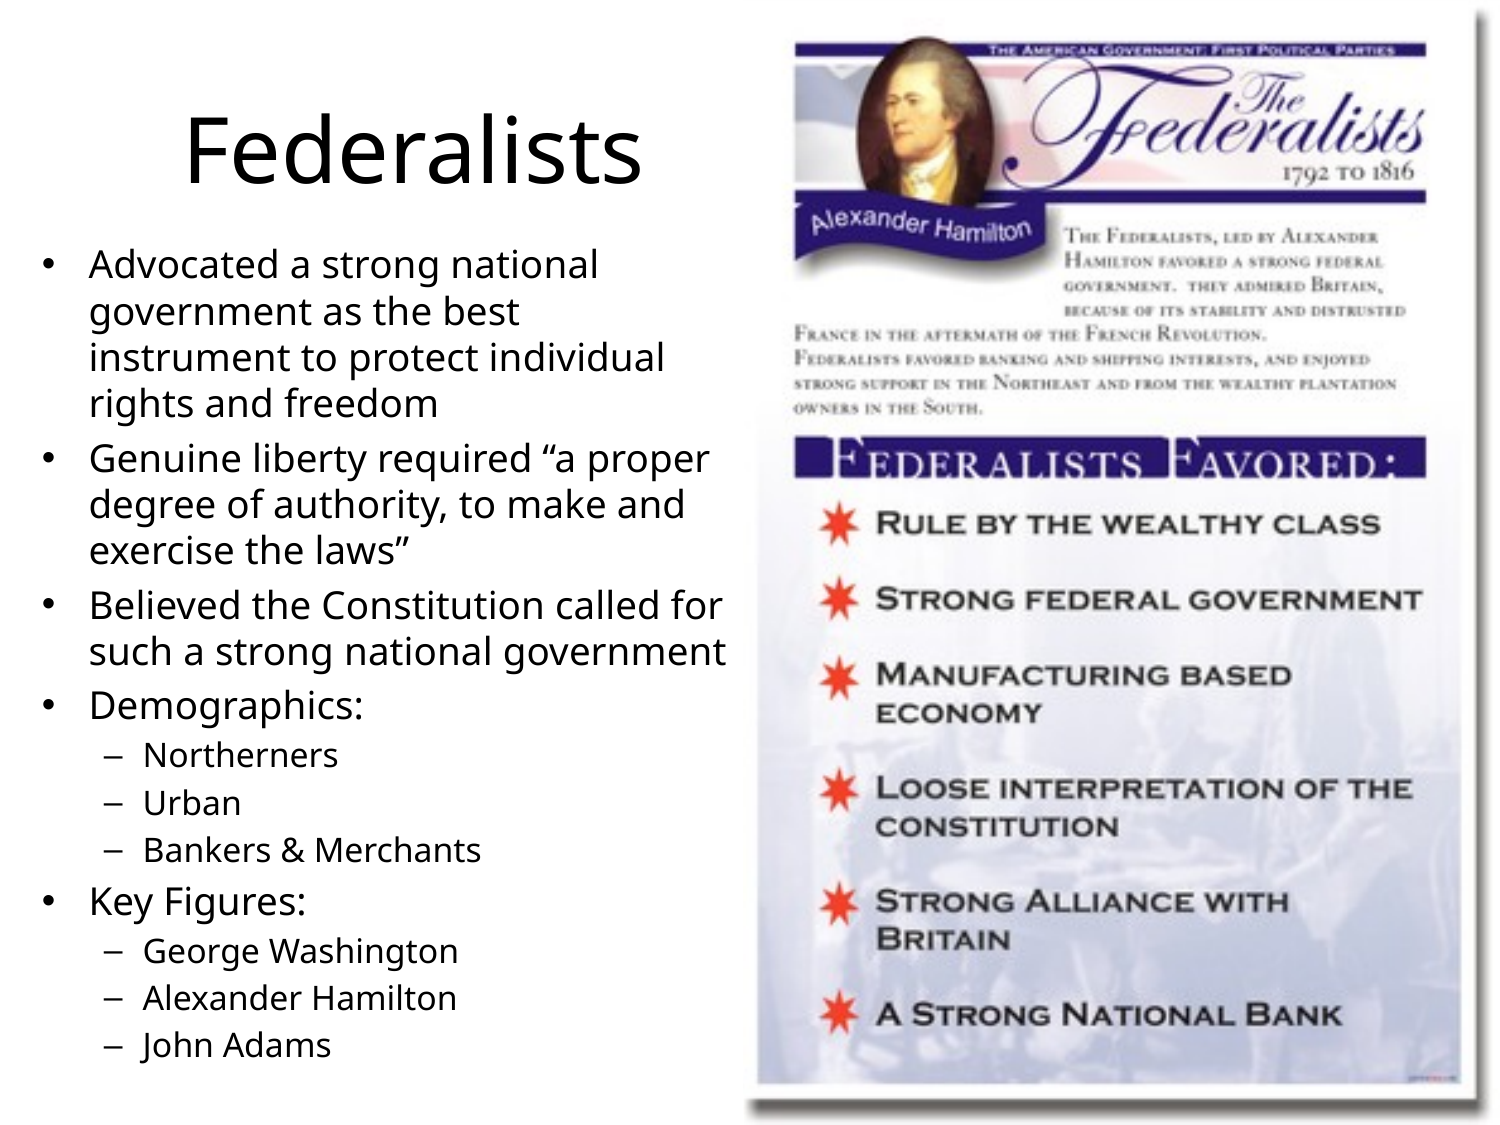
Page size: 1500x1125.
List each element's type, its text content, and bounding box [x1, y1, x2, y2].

list Advocated a strong national government as the best instrument to protect individual rights and freedom Genuine liberty required “a proper degree of authority, to make and exercise the laws” Believed the Constitution called for such a strong national government Demographics: Northerners Urban Bankers & Merchants Key Figures: George Washington Alexander Hamilton John Adams [26, 232, 738, 1125]
title Federalists [0, 53, 737, 241]
picture [742, 0, 1500, 1125]
